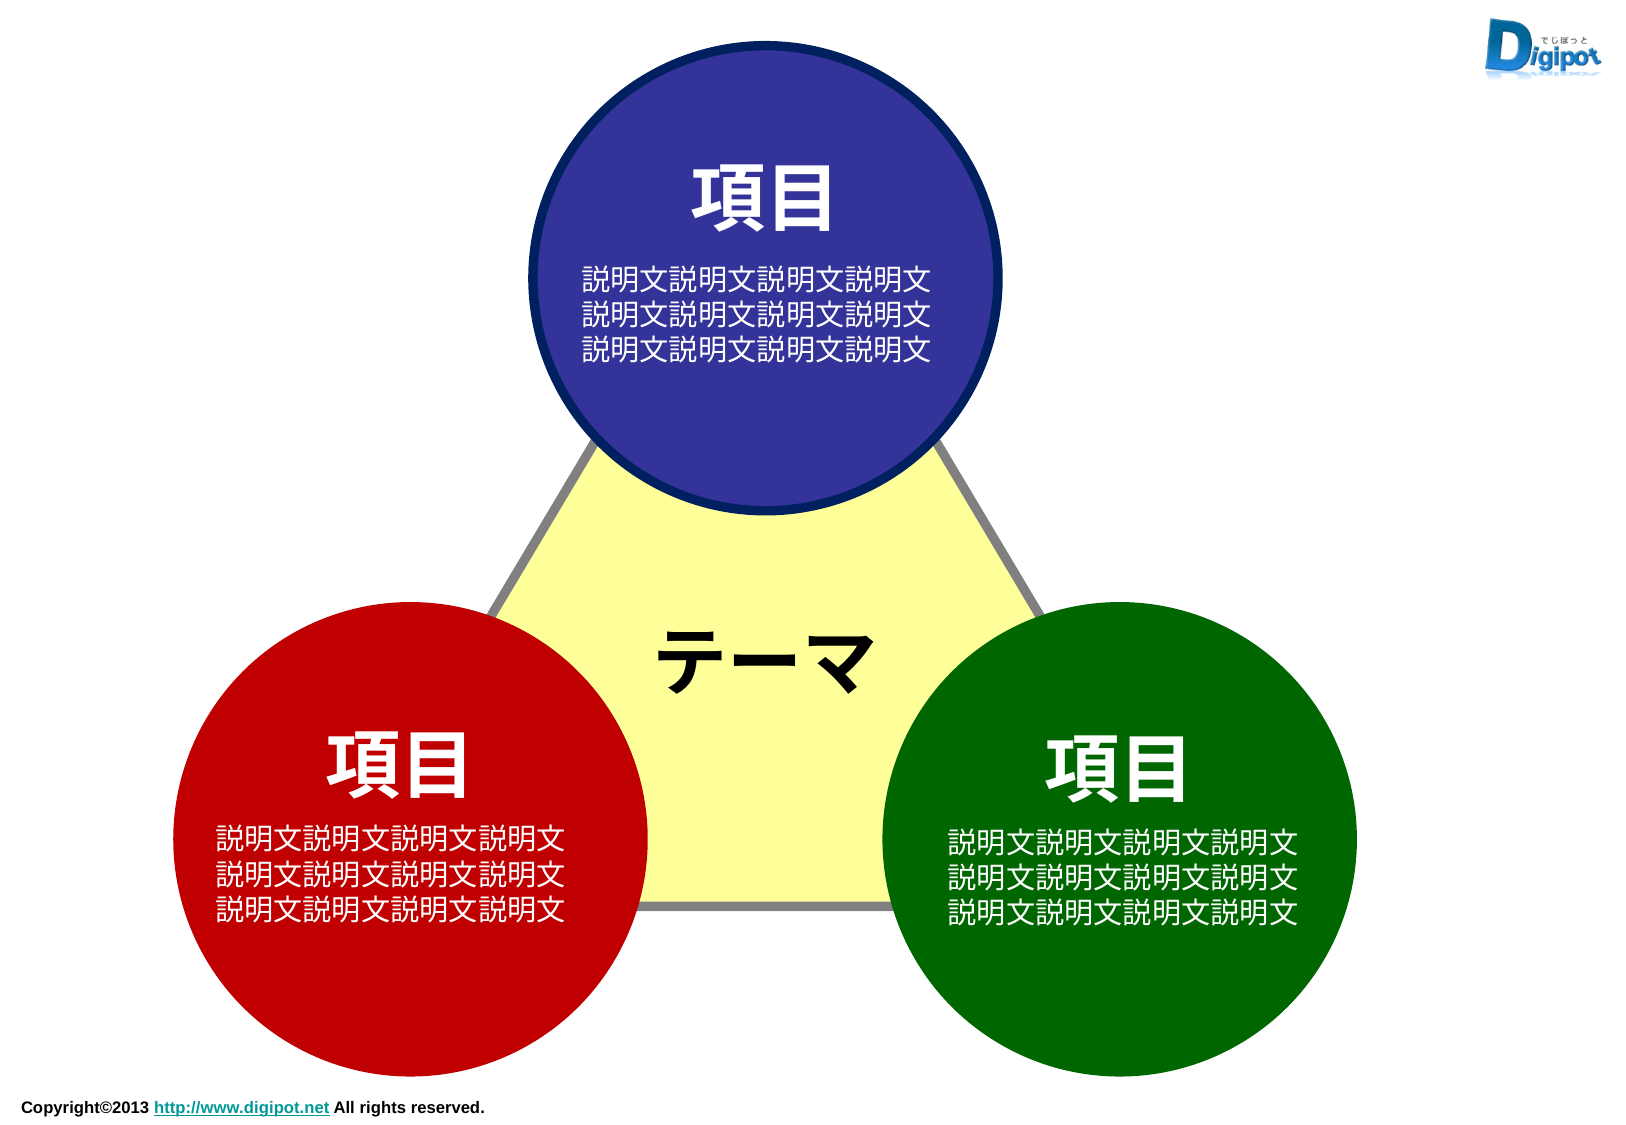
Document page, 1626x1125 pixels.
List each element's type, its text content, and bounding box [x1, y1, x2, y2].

text_box [887, 606, 1353, 1072]
text_box 項目 [310, 710, 490, 813]
text_box 項目 [1029, 714, 1210, 817]
text_box 説明文説明文説明文説明文説明文説明文説明文説明文説明文説明文説明文説明文 [200, 813, 601, 934]
text_box 説明文説明文説明文説明文説明文説明文説明文説明文説明文説明文説明文説明文 [932, 817, 1333, 938]
text_box 説明文説明文説明文説明文説明文説明文説明文説明文説明文説明文説明文説明文 [566, 254, 967, 374]
text_box [488, 439, 1042, 907]
text_box [532, 45, 999, 511]
text_box テーマ [638, 606, 893, 712]
text_box [177, 606, 644, 1072]
text_box 項目 [675, 143, 856, 249]
picture [1485, 18, 1602, 82]
